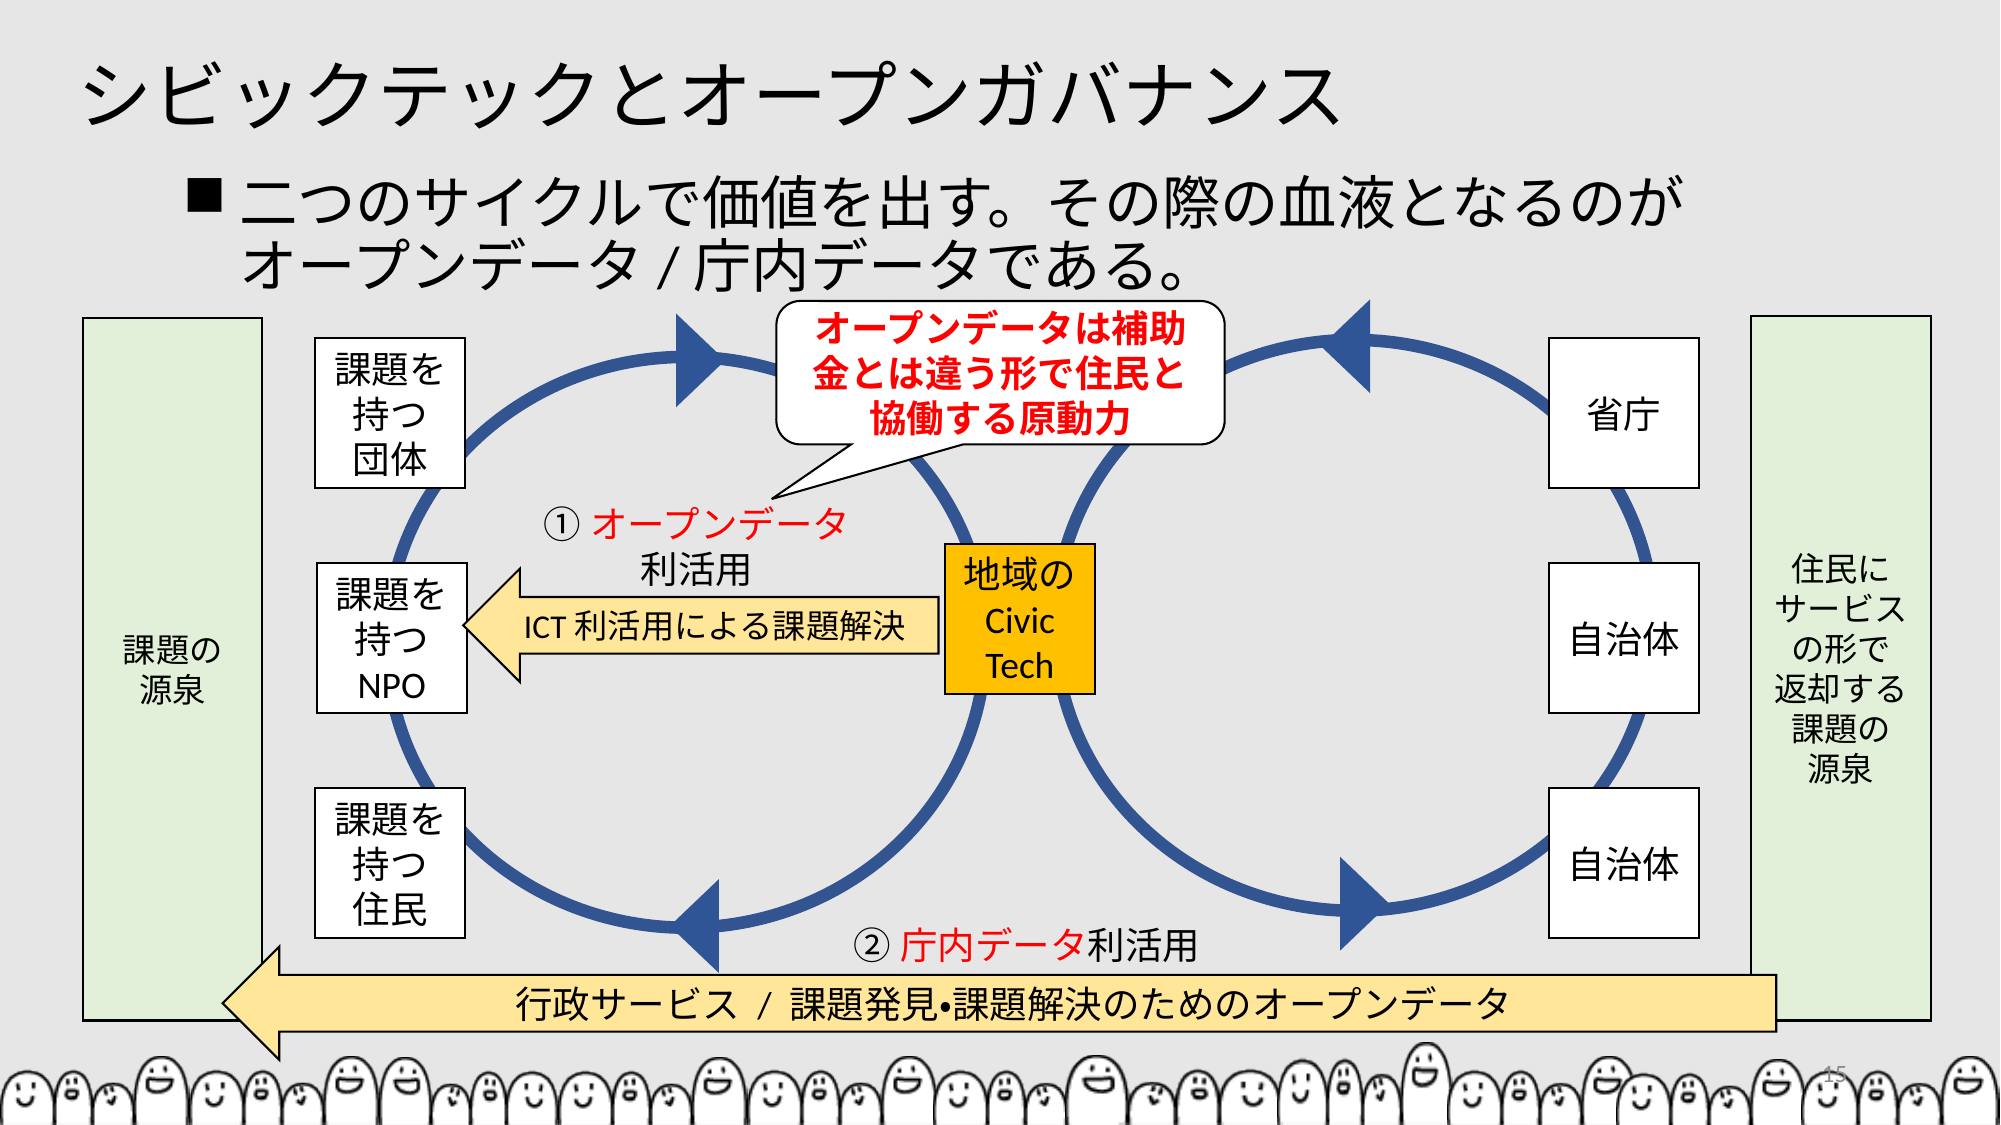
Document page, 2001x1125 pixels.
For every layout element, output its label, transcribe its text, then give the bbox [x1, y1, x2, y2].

text_box オープンデータは補助金とは違う形で住民と協働する原動力 [771, 299, 1226, 501]
text_box [1320, 299, 1371, 394]
text_box [676, 313, 726, 408]
slide_number 15 [1412, 1042, 1863, 1103]
text_box ②庁内データ利活用 [839, 914, 1216, 975]
text_box ①オープンデータ 利活用 [528, 493, 866, 599]
text_box 住民に サービス の形で 返却する課題の 源泉 [1750, 315, 1932, 1022]
text_box [669, 879, 719, 973]
picture [0, 1042, 2000, 1125]
text_box 地域の Civic Tech [944, 543, 1096, 695]
title シビックテックとオープンガバナンス [31, 32, 1969, 167]
text_box 行政サービス / 課題発見・課題解決のためのオープンデータ [221, 944, 1778, 1063]
list 二つのサイクルで価値を出す。その際の血液となるのが オープンデータ/庁内データである。 [137, 166, 1969, 1022]
text_box 省庁 [1548, 337, 1700, 489]
text_box 課題を持つ 住民 [314, 787, 466, 939]
text_box 自治体 [1548, 562, 1700, 714]
text_box [1340, 856, 1390, 951]
text_box 自治体 [1548, 787, 1700, 939]
text_box 課題を持つ 団体 [314, 337, 466, 489]
text_box ICT利活用による課題解決 [461, 566, 940, 685]
text_box 課題の 源泉 [82, 317, 263, 1022]
text_box 課題を持つ NPO [316, 562, 468, 714]
